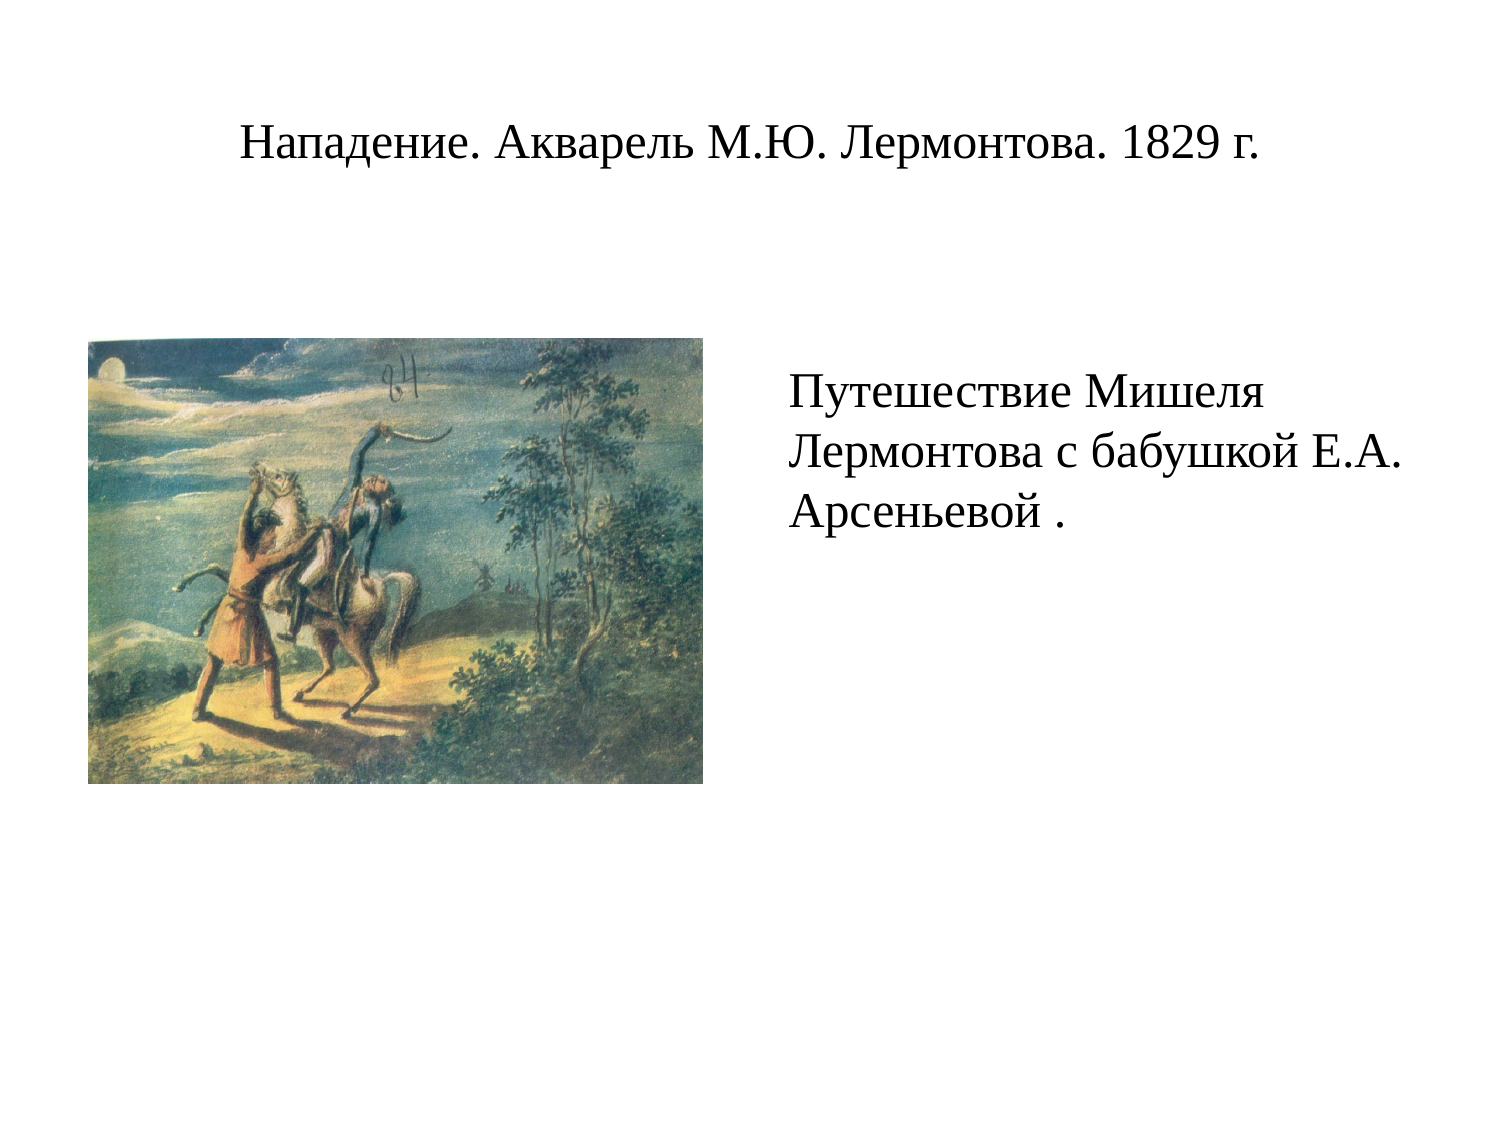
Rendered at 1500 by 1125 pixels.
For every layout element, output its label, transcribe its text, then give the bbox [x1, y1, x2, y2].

list Путешествие Мишеля Лермонтова с бабушкой Е.А. Арсеньевой . [773, 349, 1425, 1005]
title Нападение. Акварель М.Ю. Лермонтова. 1829 г. [75, 45, 1425, 233]
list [88, 337, 703, 784]
